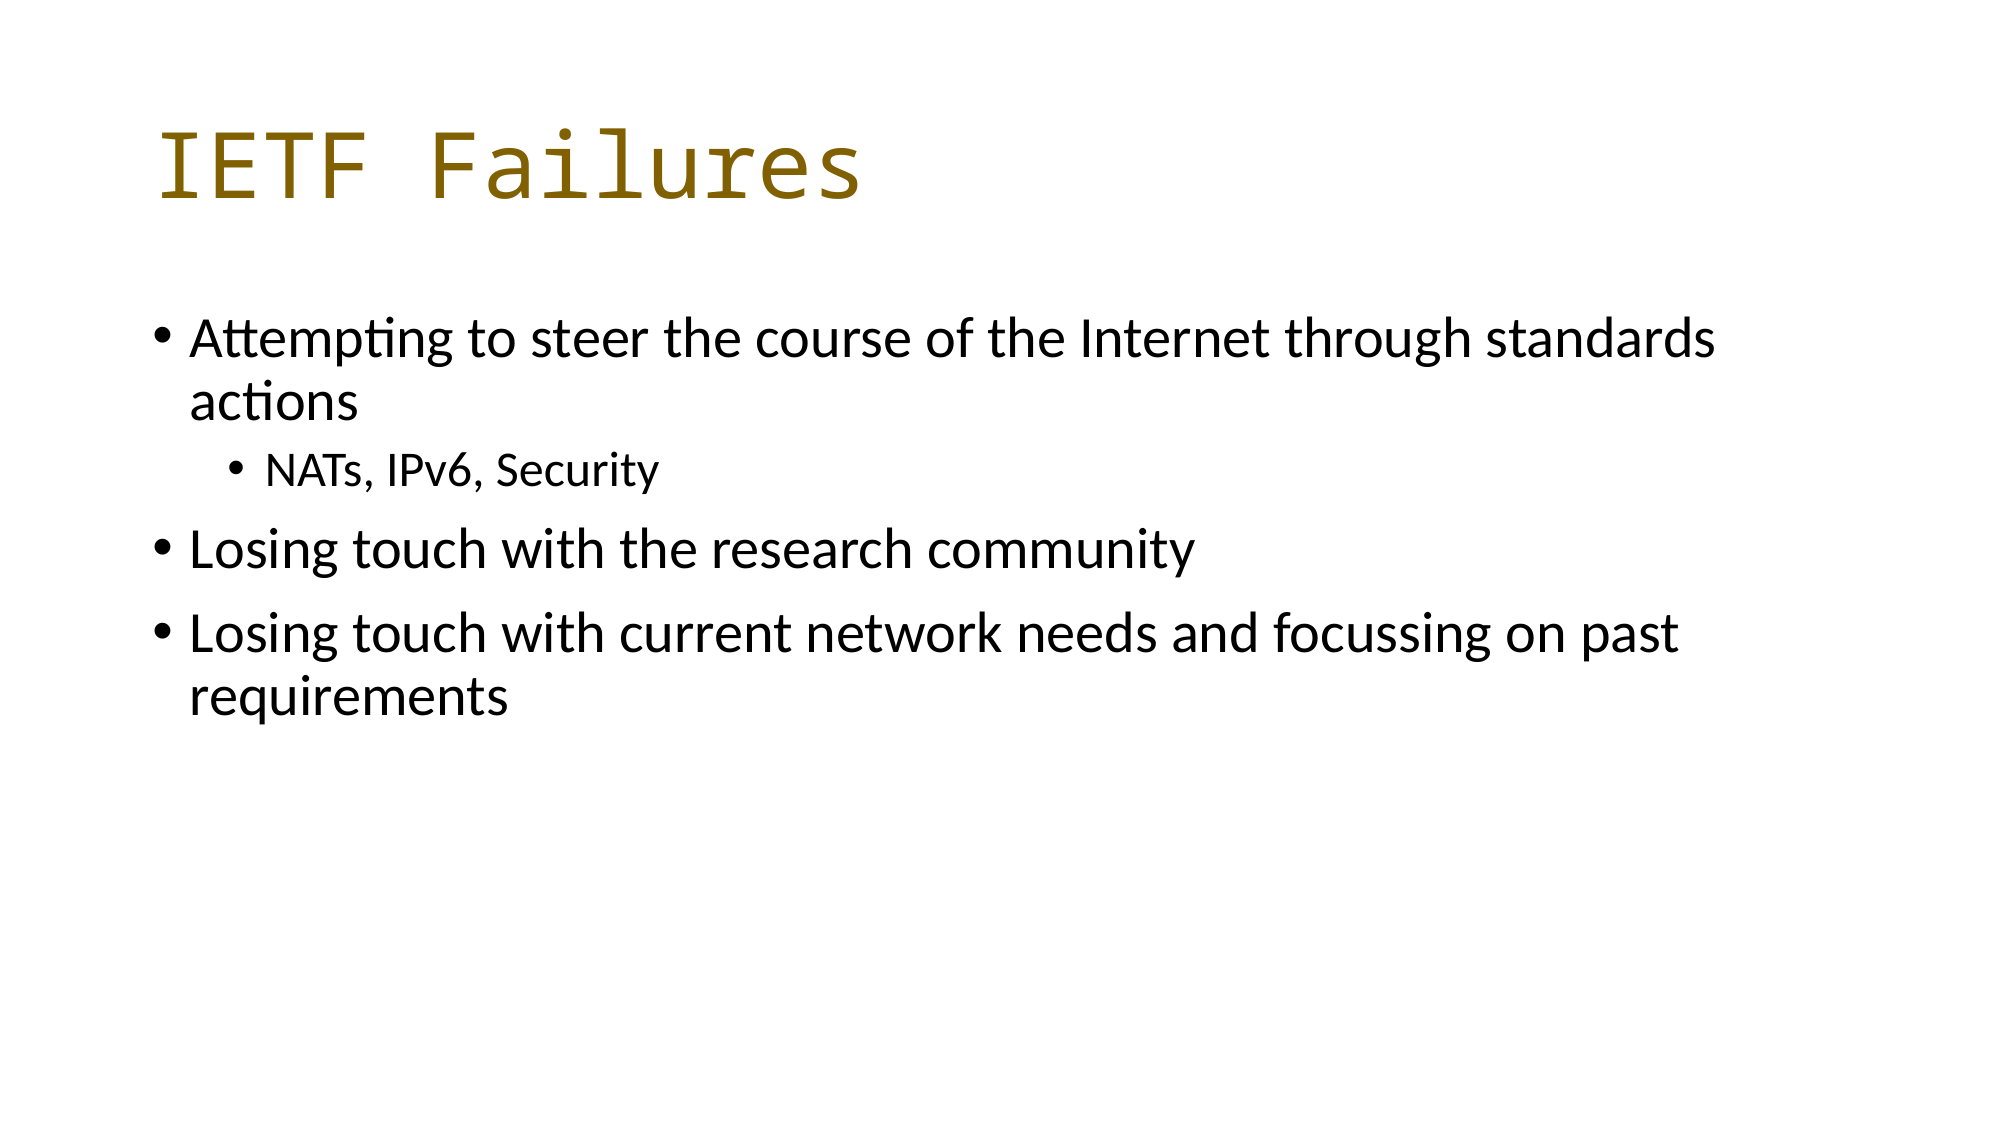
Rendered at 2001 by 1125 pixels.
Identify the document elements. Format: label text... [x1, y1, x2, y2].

title IETF Failures [137, 59, 1863, 278]
list Attempting to steer the course of the Internet through standards actions NATs, IPv6, Security Losing touch with the research community Losing touch with current network needs and focussing on past requirements [137, 299, 1863, 1014]
